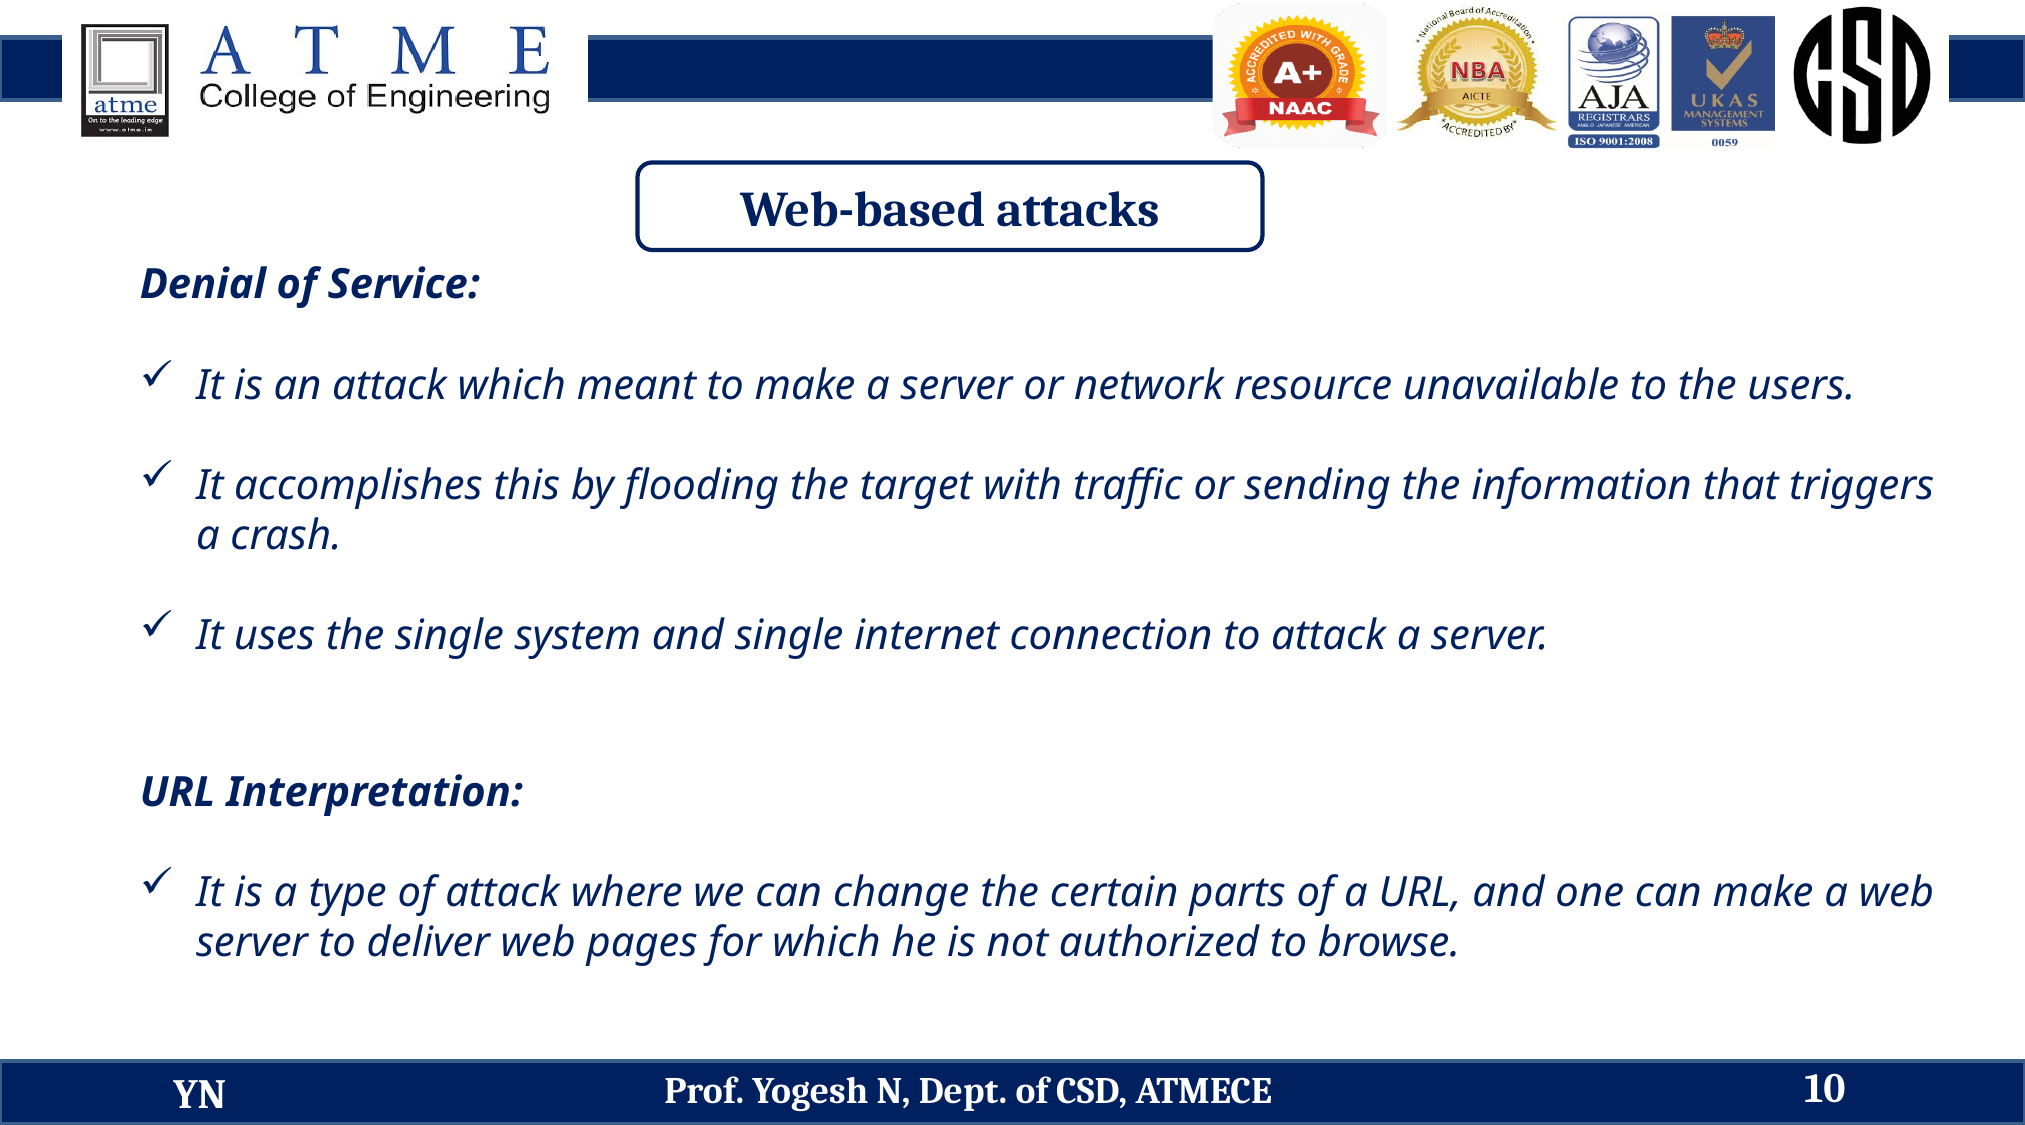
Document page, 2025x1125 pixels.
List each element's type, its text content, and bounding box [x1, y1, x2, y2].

text_box Prof. Yogesh N, Dept. of CSD, ATMECE [562, 1058, 1375, 1119]
picture [1212, 0, 1949, 150]
text_box URL Interpretation: It is a type of attack where we can change the certain parts of a URL, and one can make a web server to deliver web pages for which he is not authorized to browse. [125, 757, 1950, 973]
text_box 10 [1625, 1053, 2025, 1119]
picture [62, 0, 588, 157]
text_box YN [0, 1059, 400, 1125]
text_box Web-based attacks [635, 160, 1265, 249]
text_box Denial of Service: It is an attack which meant to make a server or network resource unavailable to the users. It accomplishes this by flooding the target with traffic or sending the information that triggers a crash. It uses the single system and single internet connection to attack a server. [125, 249, 1950, 715]
